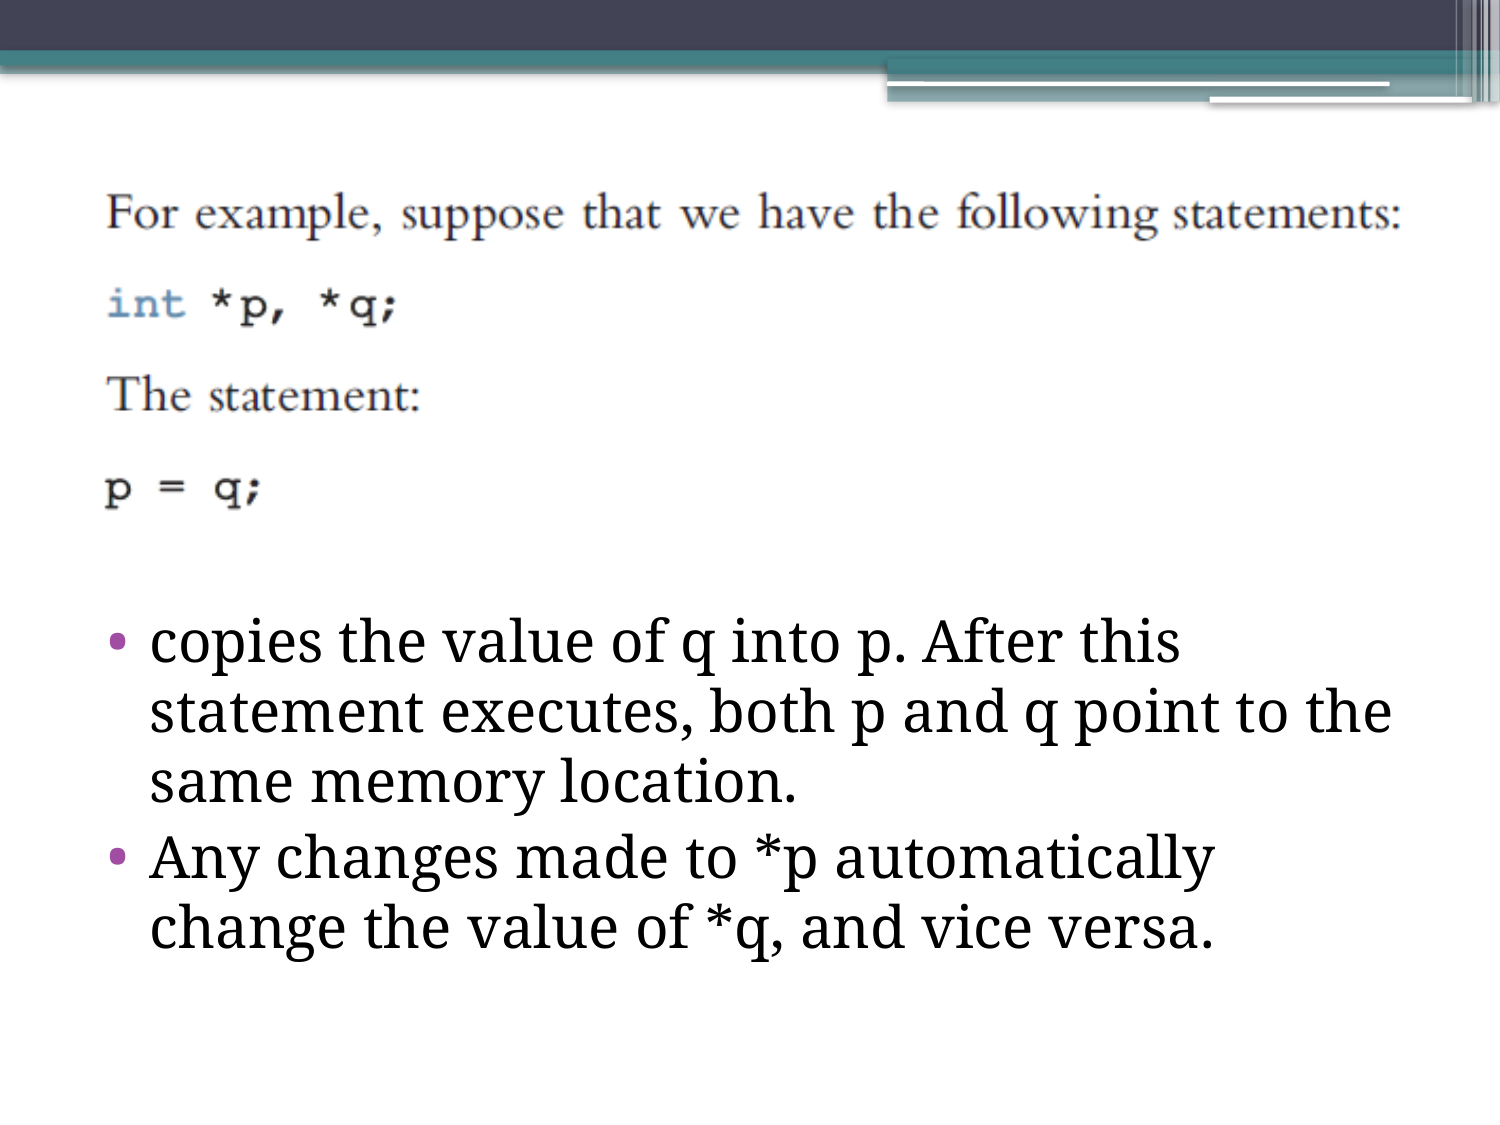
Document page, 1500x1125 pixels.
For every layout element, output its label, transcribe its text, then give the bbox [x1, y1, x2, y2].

picture [76, 184, 1434, 551]
list copies the value of q into p. After this statement executes, both p and q point to the same memory location. Any changes made to *p automatically change the value of *q, and vice versa. [75, 559, 1425, 1079]
